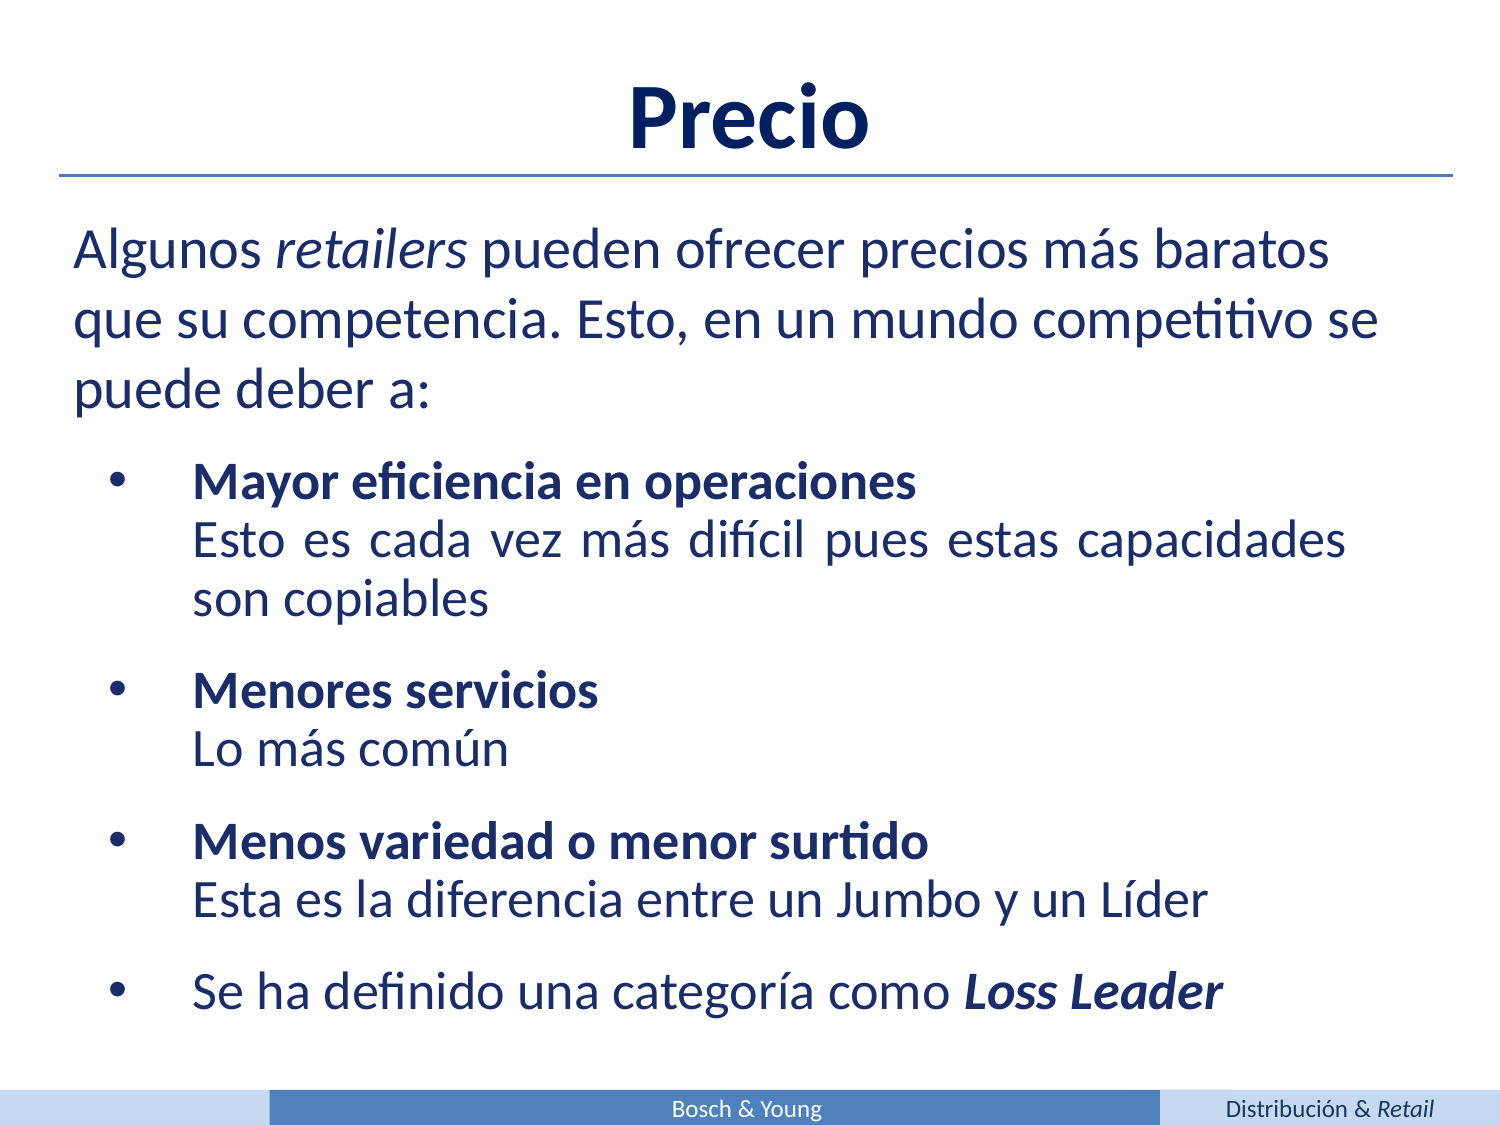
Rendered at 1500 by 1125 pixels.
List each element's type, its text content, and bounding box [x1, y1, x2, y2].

text_box Mayor eficiencia en operaciones Esto es cada vez más difícil pues estas capacidades son copiables Menores servicios Lo más común Menos variedad o menor surtido Esta es la diferencia entre un Jumbo y un Líder Se ha definido una categoría como Loss Leader [93, 445, 1454, 1029]
text_box Distribución & Retail [1158, 1088, 1500, 1125]
text_box Bosch & Young [272, 1088, 1158, 1125]
text_box Precio [35, 47, 1465, 175]
text_box Algunos retailers pueden ofrecer precios más baratos que su competencia. Esto, en un mundo competitivo se puede deber a: [58, 202, 1442, 428]
text_box [0, 1088, 272, 1125]
